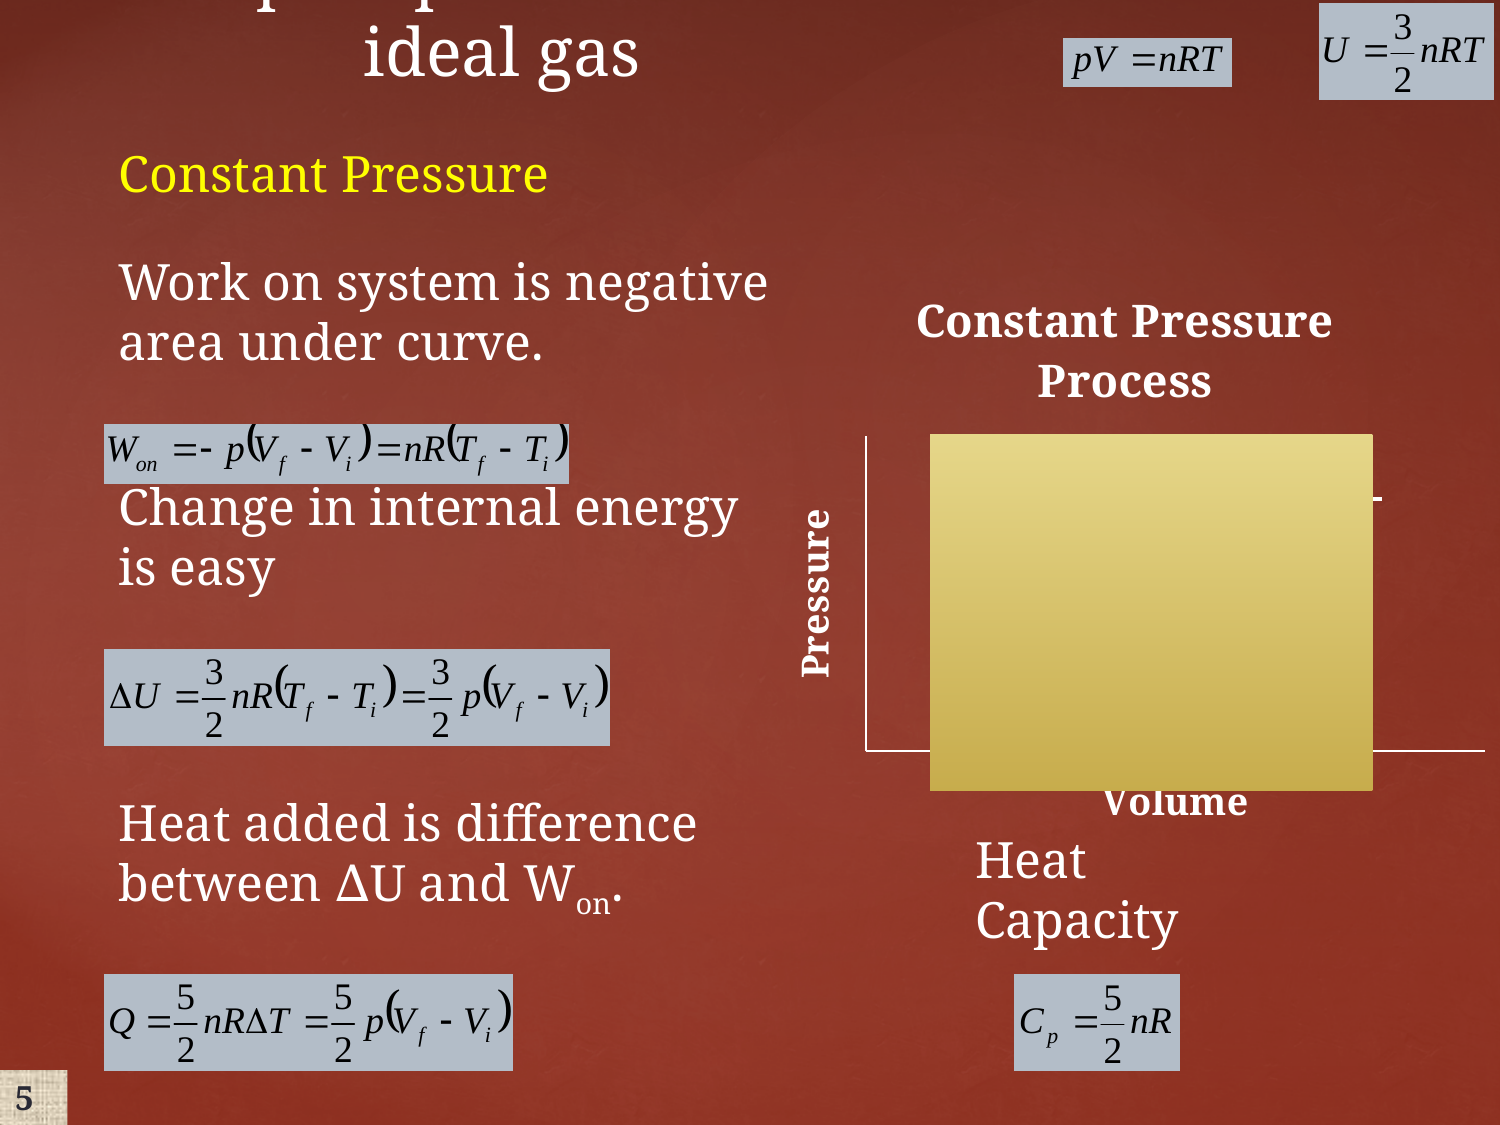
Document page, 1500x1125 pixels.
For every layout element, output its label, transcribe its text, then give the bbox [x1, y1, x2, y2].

text_box 5 [0, 1070, 68, 1125]
text_box Work on system is negative area under curve. [103, 256, 742, 378]
text_box Constant Pressure [103, 142, 577, 210]
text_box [1318, 2, 1495, 101]
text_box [1013, 973, 1181, 1072]
text_box Heat Capacity [960, 884, 1274, 957]
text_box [1062, 36, 1233, 88]
text_box Basic p - V processes for an ideal gas [0, 0, 1005, 98]
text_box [103, 648, 611, 747]
text_box Heat added is difference between ∆U and Won. [103, 792, 782, 928]
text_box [103, 423, 570, 485]
text_box Change in internal energy is easy [103, 530, 739, 603]
chart [749, 254, 1500, 863]
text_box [102, 973, 514, 1072]
